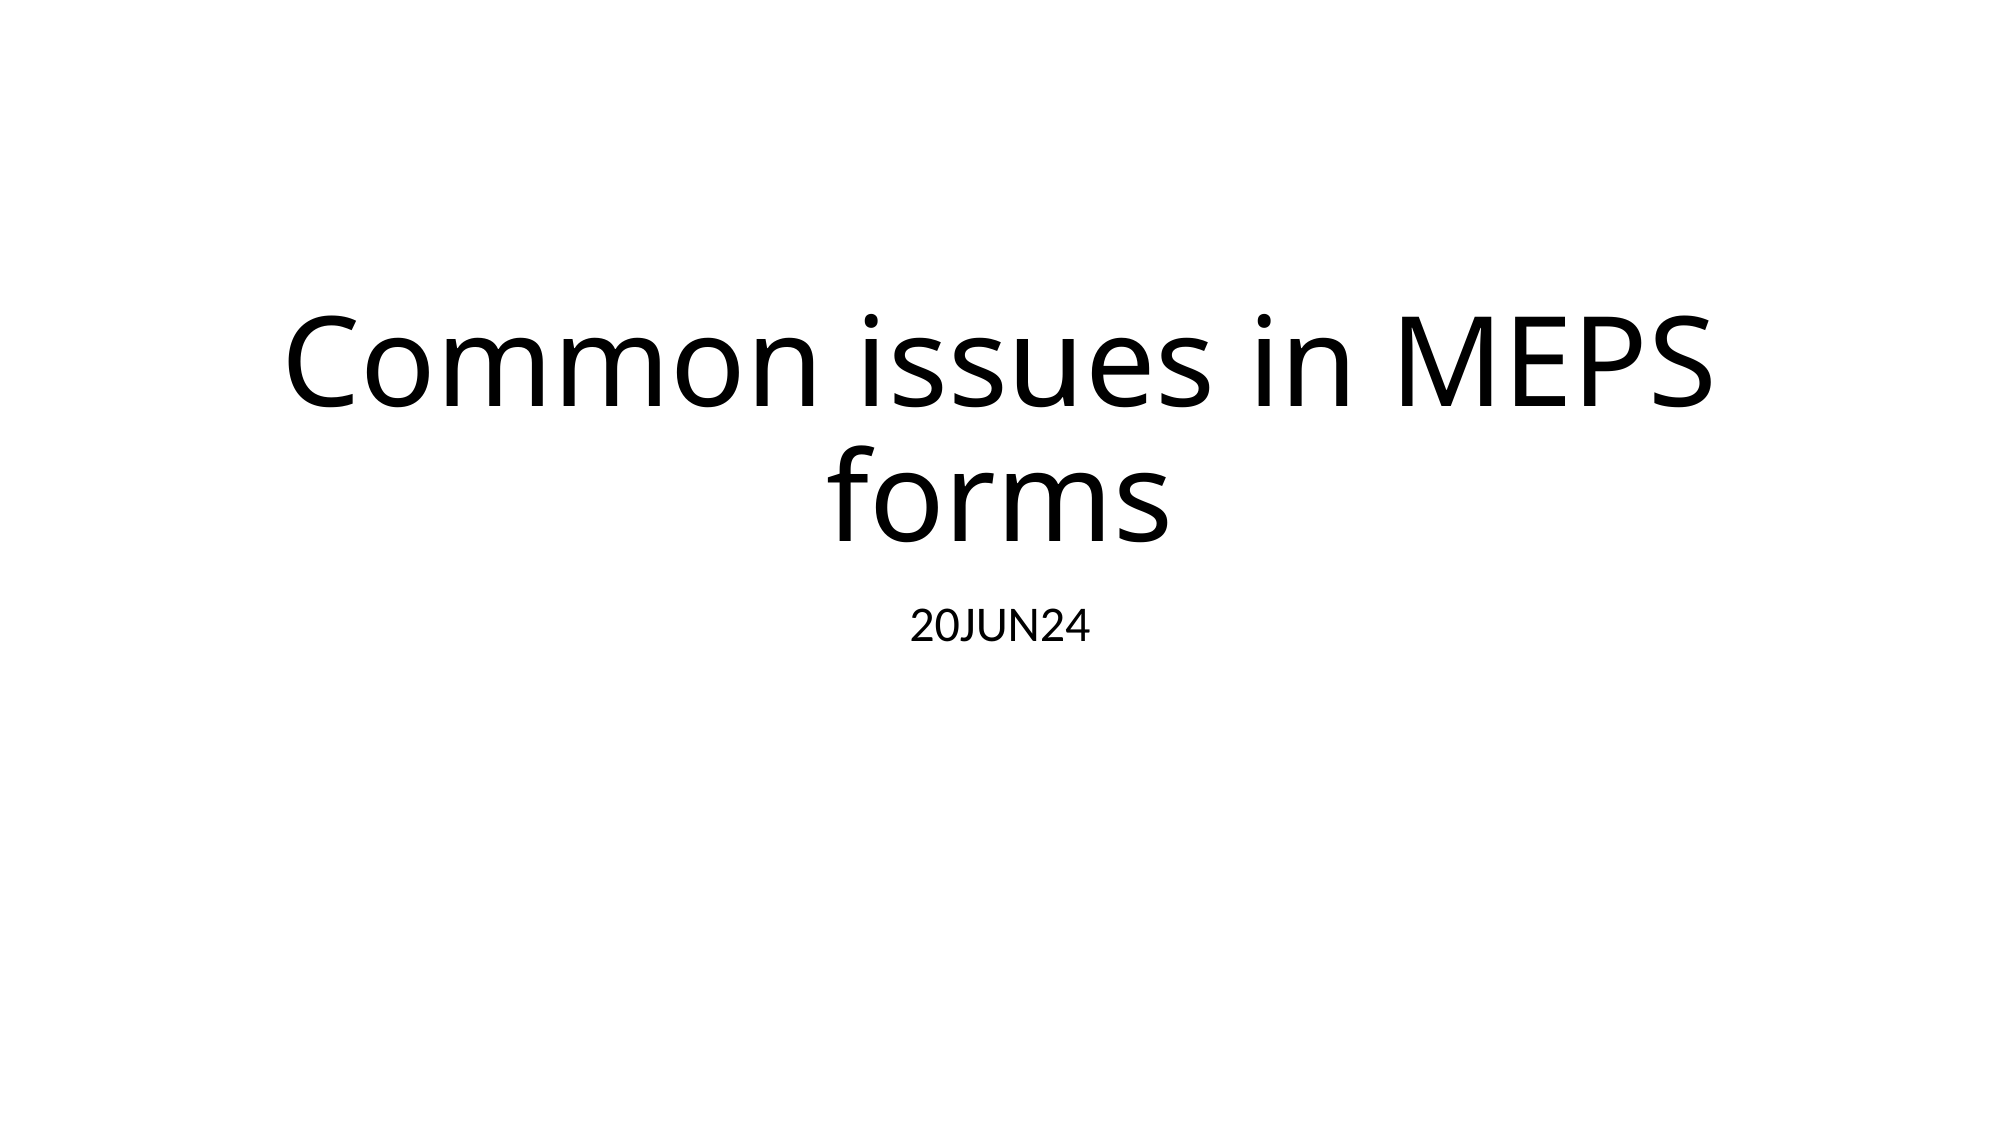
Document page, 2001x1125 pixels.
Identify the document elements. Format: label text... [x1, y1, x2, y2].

title Common issues in MEPS forms [249, 184, 1750, 576]
subtitle 20JUN24 [249, 590, 1750, 863]
